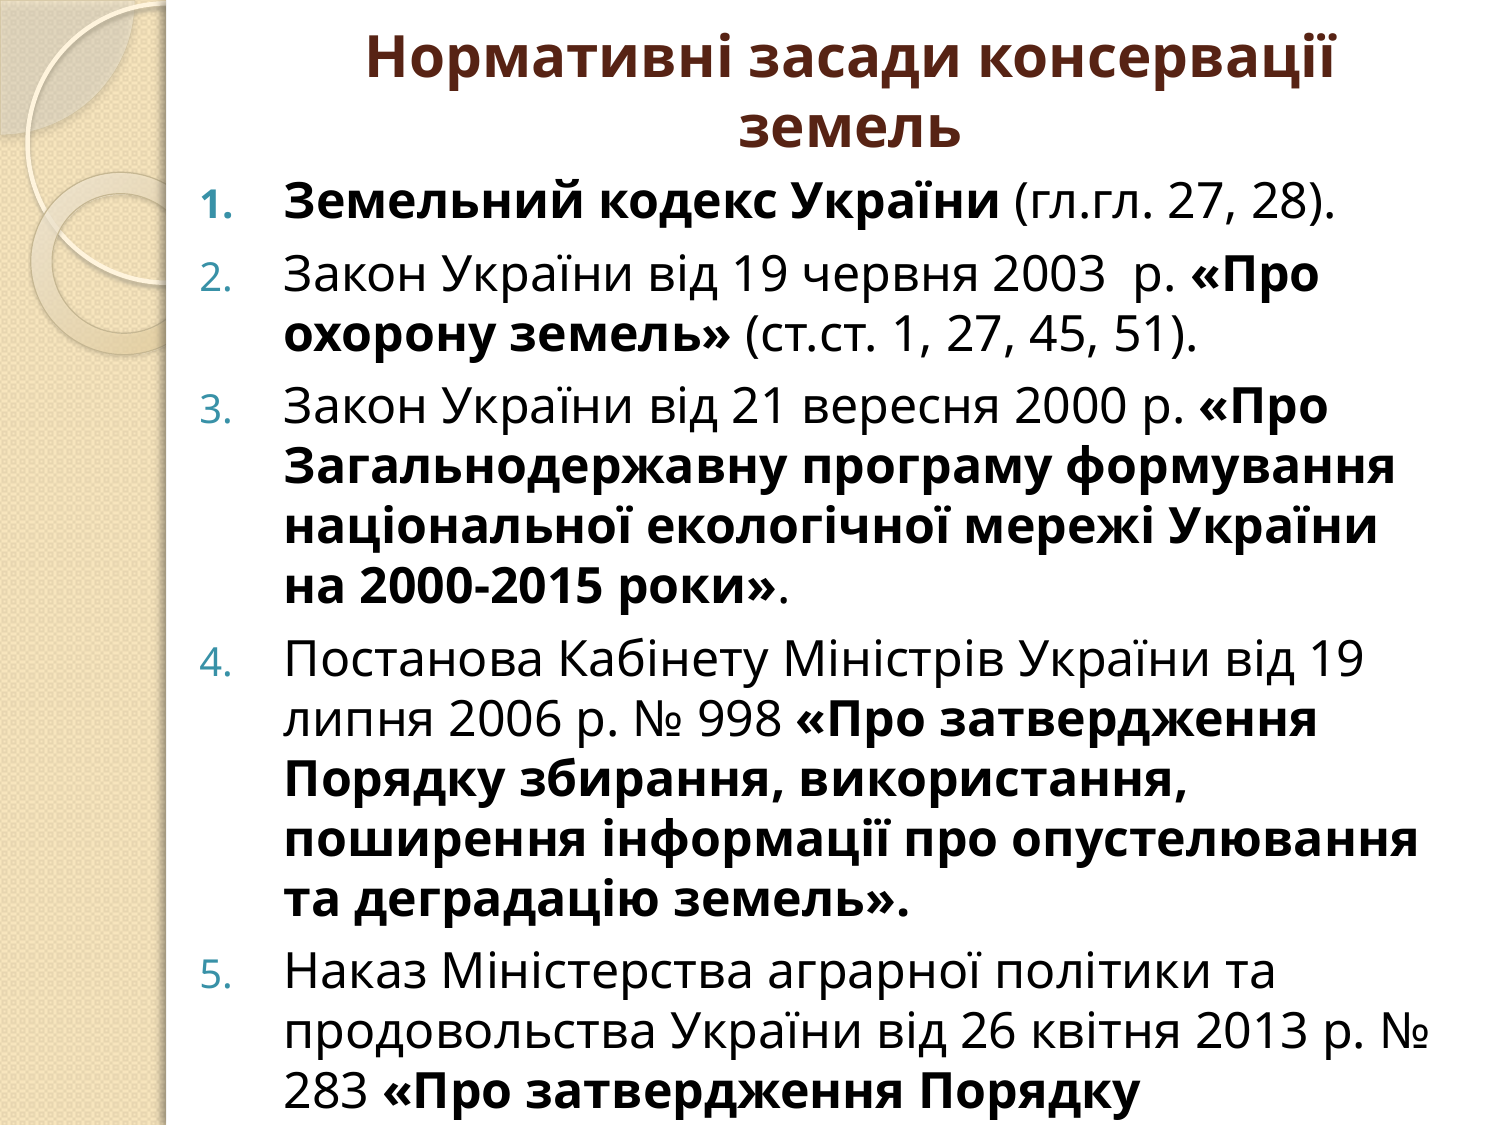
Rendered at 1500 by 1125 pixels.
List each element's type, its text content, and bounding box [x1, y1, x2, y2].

list Земельний кодекс України (гл.гл. 27, 28). Закон України від 19 червня 2003 р. «Про охорону земель» (ст.ст. 1, 27, 45, 51). Закон України від 21 вересня 2000 р. «Про Загальнодержавну програму формування національної екологічної мережі України на 2000-2015 роки». Постанова Кабінету Міністрів України від 19 липня 2006 р. № 998 «Про затвердження Порядку збирання, використання, поширення інформації про опустелювання та деградацію земель». Наказ Міністерства аграрної політики та продовольства України від 26 квітня 2013 р. № 283 «Про затвердження Порядку консервації земель». [170, 160, 1466, 1095]
title Нормативні засади консервації земель [235, 0, 1466, 160]
